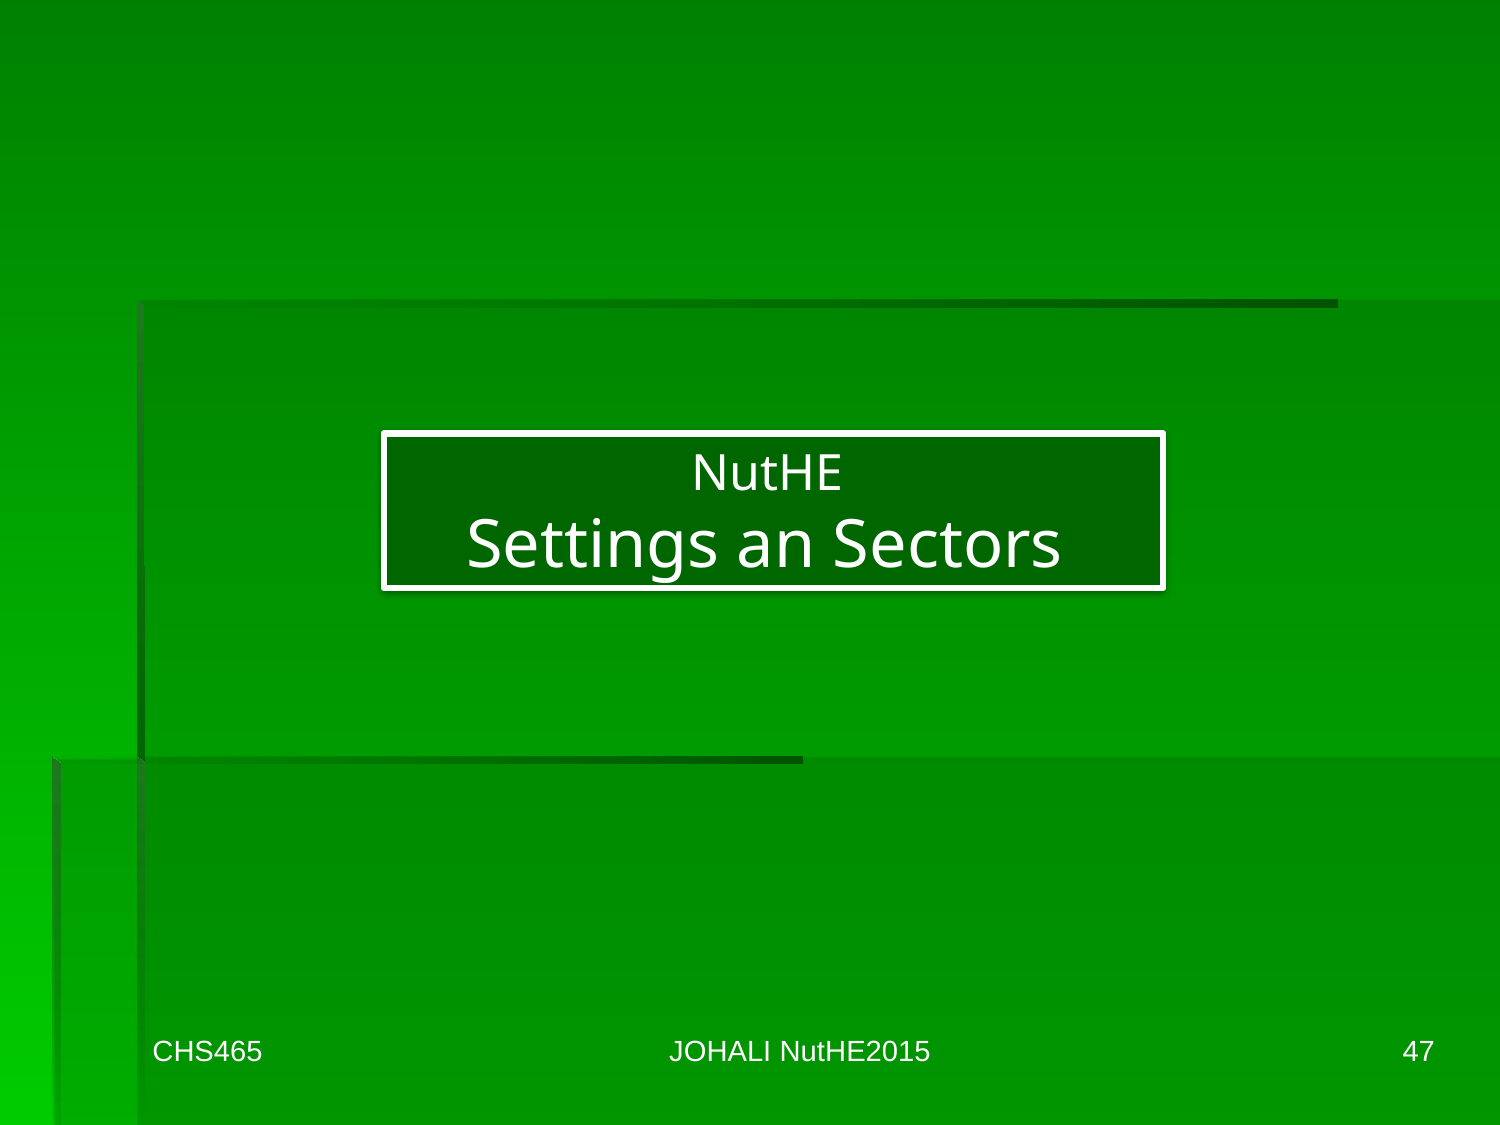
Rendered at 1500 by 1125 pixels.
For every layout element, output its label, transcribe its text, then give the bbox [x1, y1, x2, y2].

text_box NutHE Settings an Sectors [381, 430, 1166, 591]
slide_number CHS465 [137, 1024, 450, 1103]
slide_number 47 [1137, 1024, 1451, 1103]
footer JOHALI NutHE2015 [562, 1024, 1038, 1103]
